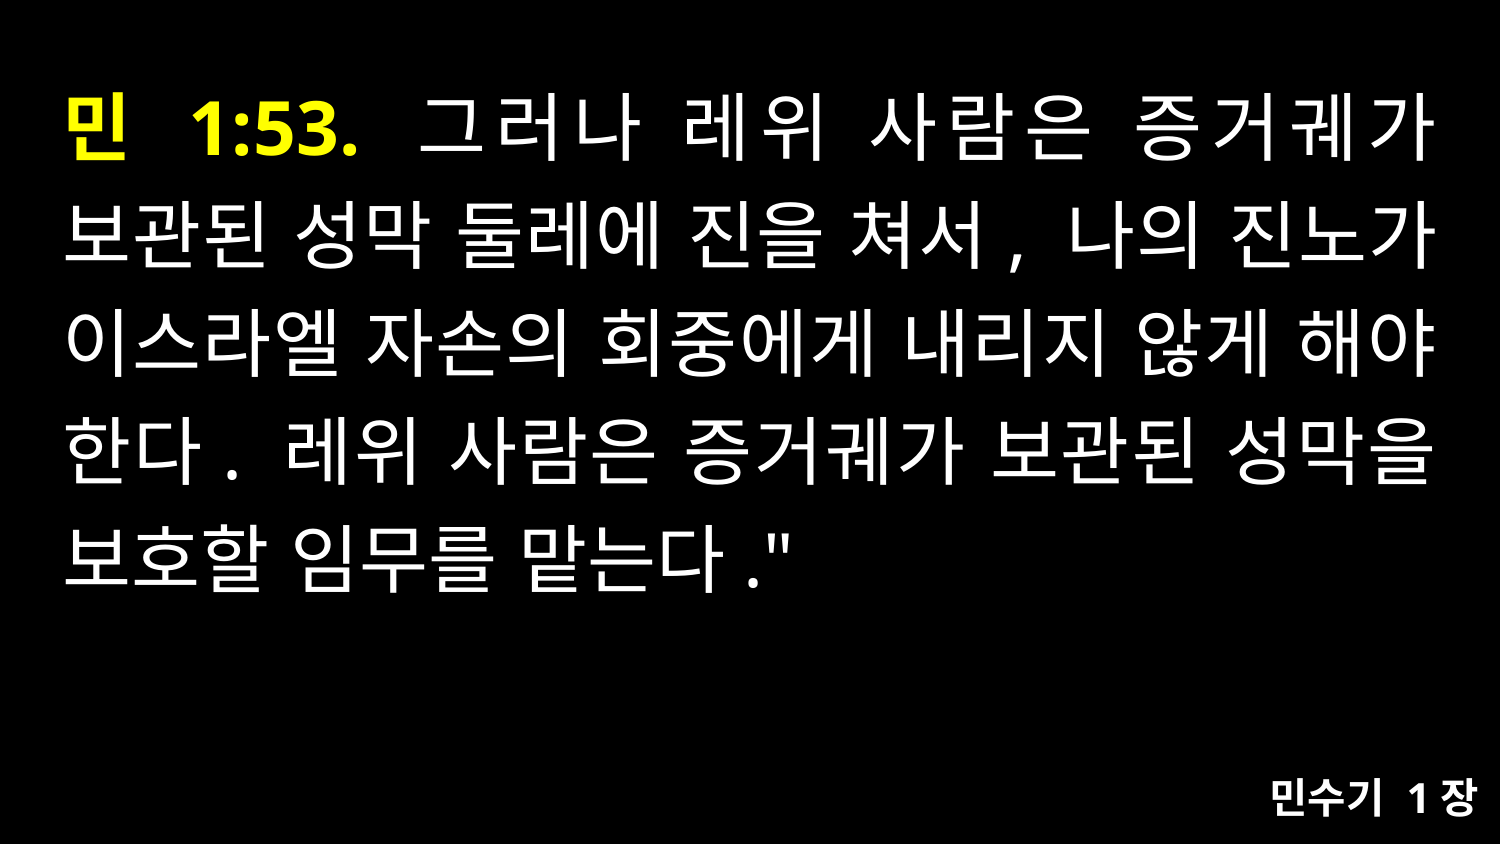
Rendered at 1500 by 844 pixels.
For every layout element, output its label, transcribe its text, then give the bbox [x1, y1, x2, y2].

title 민 1:53. 그러나 레위 사람은 증거궤가 보관된 성막 둘레에 진을 쳐서, 나의 진노가 이스라엘 자손의 회중에게 내리지 않게 해야 한다. 레위 사람은 증거궤가 보관된 성막을 보호할 임무를 맡는다." [0, 0, 1500, 844]
subtitle 민수기 1장 [916, 770, 1500, 844]
